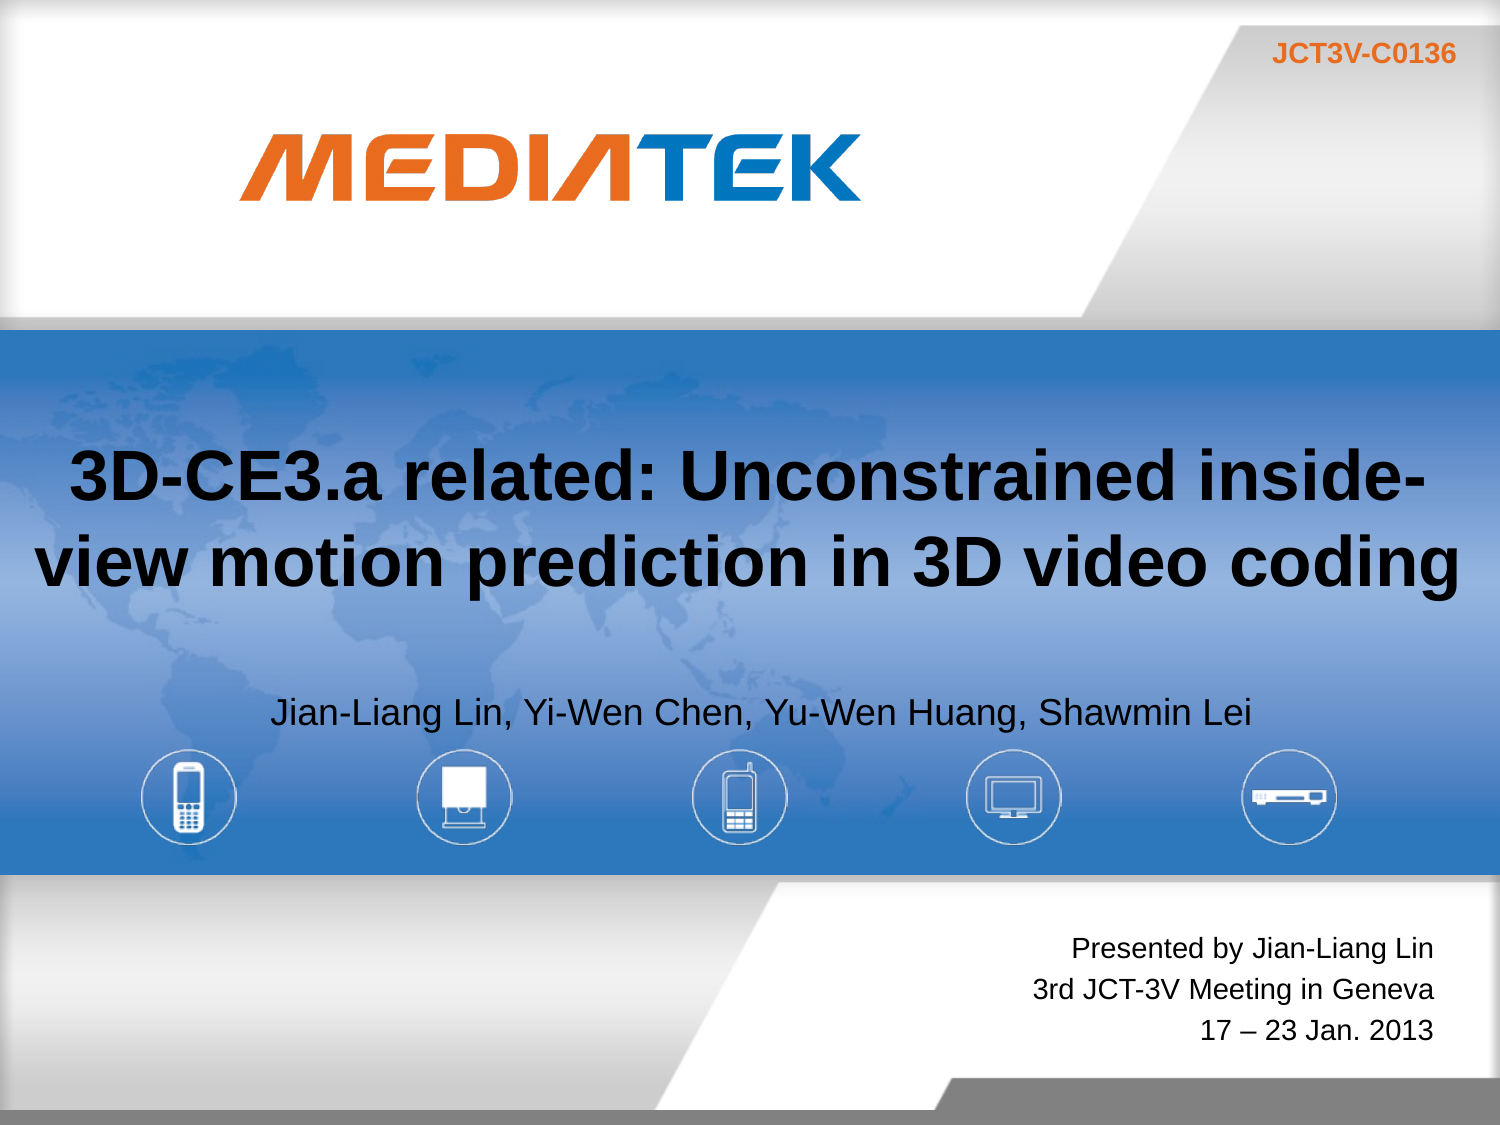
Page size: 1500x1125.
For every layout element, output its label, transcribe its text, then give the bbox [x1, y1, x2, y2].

text_box Presented by Jian-Liang Lin 3rd JCT-3V Meeting in Geneva 17 – 23 Jan. 2013 [787, 922, 1450, 1054]
picture [0, 0, 1500, 1125]
